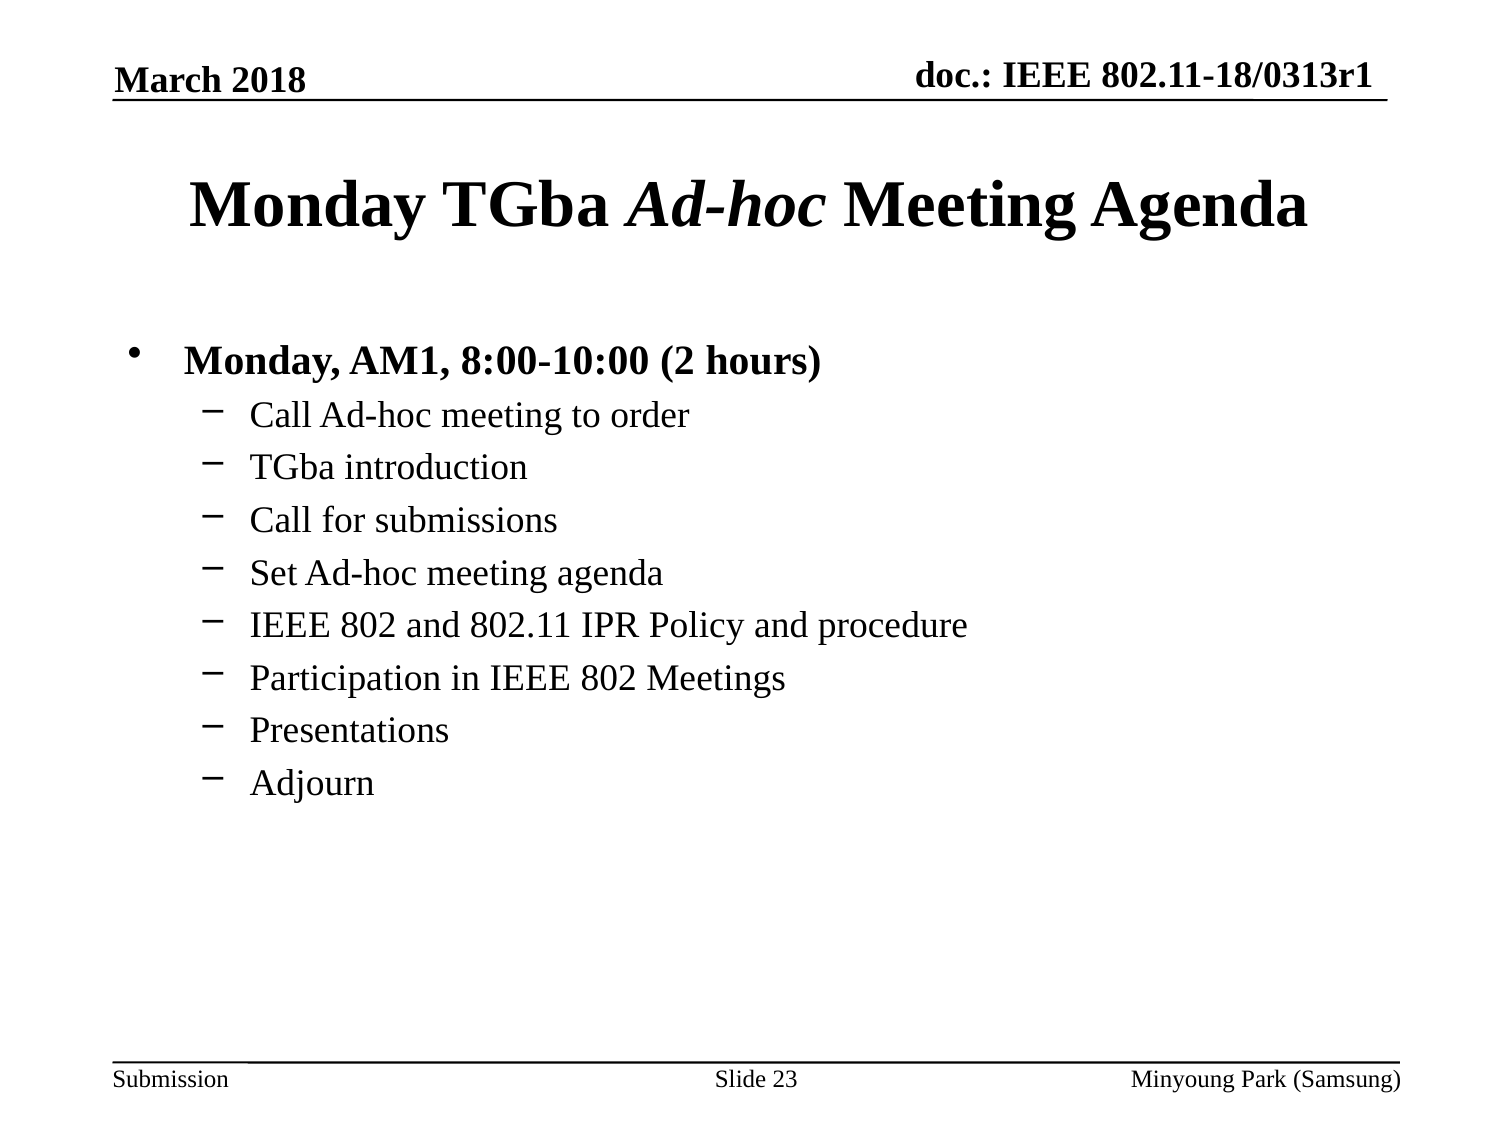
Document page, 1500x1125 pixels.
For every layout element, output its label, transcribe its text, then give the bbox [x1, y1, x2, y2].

title Monday TGba Ad-hoc Meeting Agenda [112, 112, 1388, 288]
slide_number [114, 54, 368, 101]
footer Minyoung Park (Samsung) [949, 1061, 1402, 1093]
slide_number Slide 23 [712, 1061, 800, 1093]
list Monday, AM1, 8:00-10:00 (2 hours) Call Ad-hoc meeting to order TGba introduction Call for submissions Set Ad-hoc meeting agenda IEEE 802 and 802.11 IPR Policy and procedure Participation in IEEE 802 Meetings Presentations Adjourn [112, 324, 1463, 1000]
